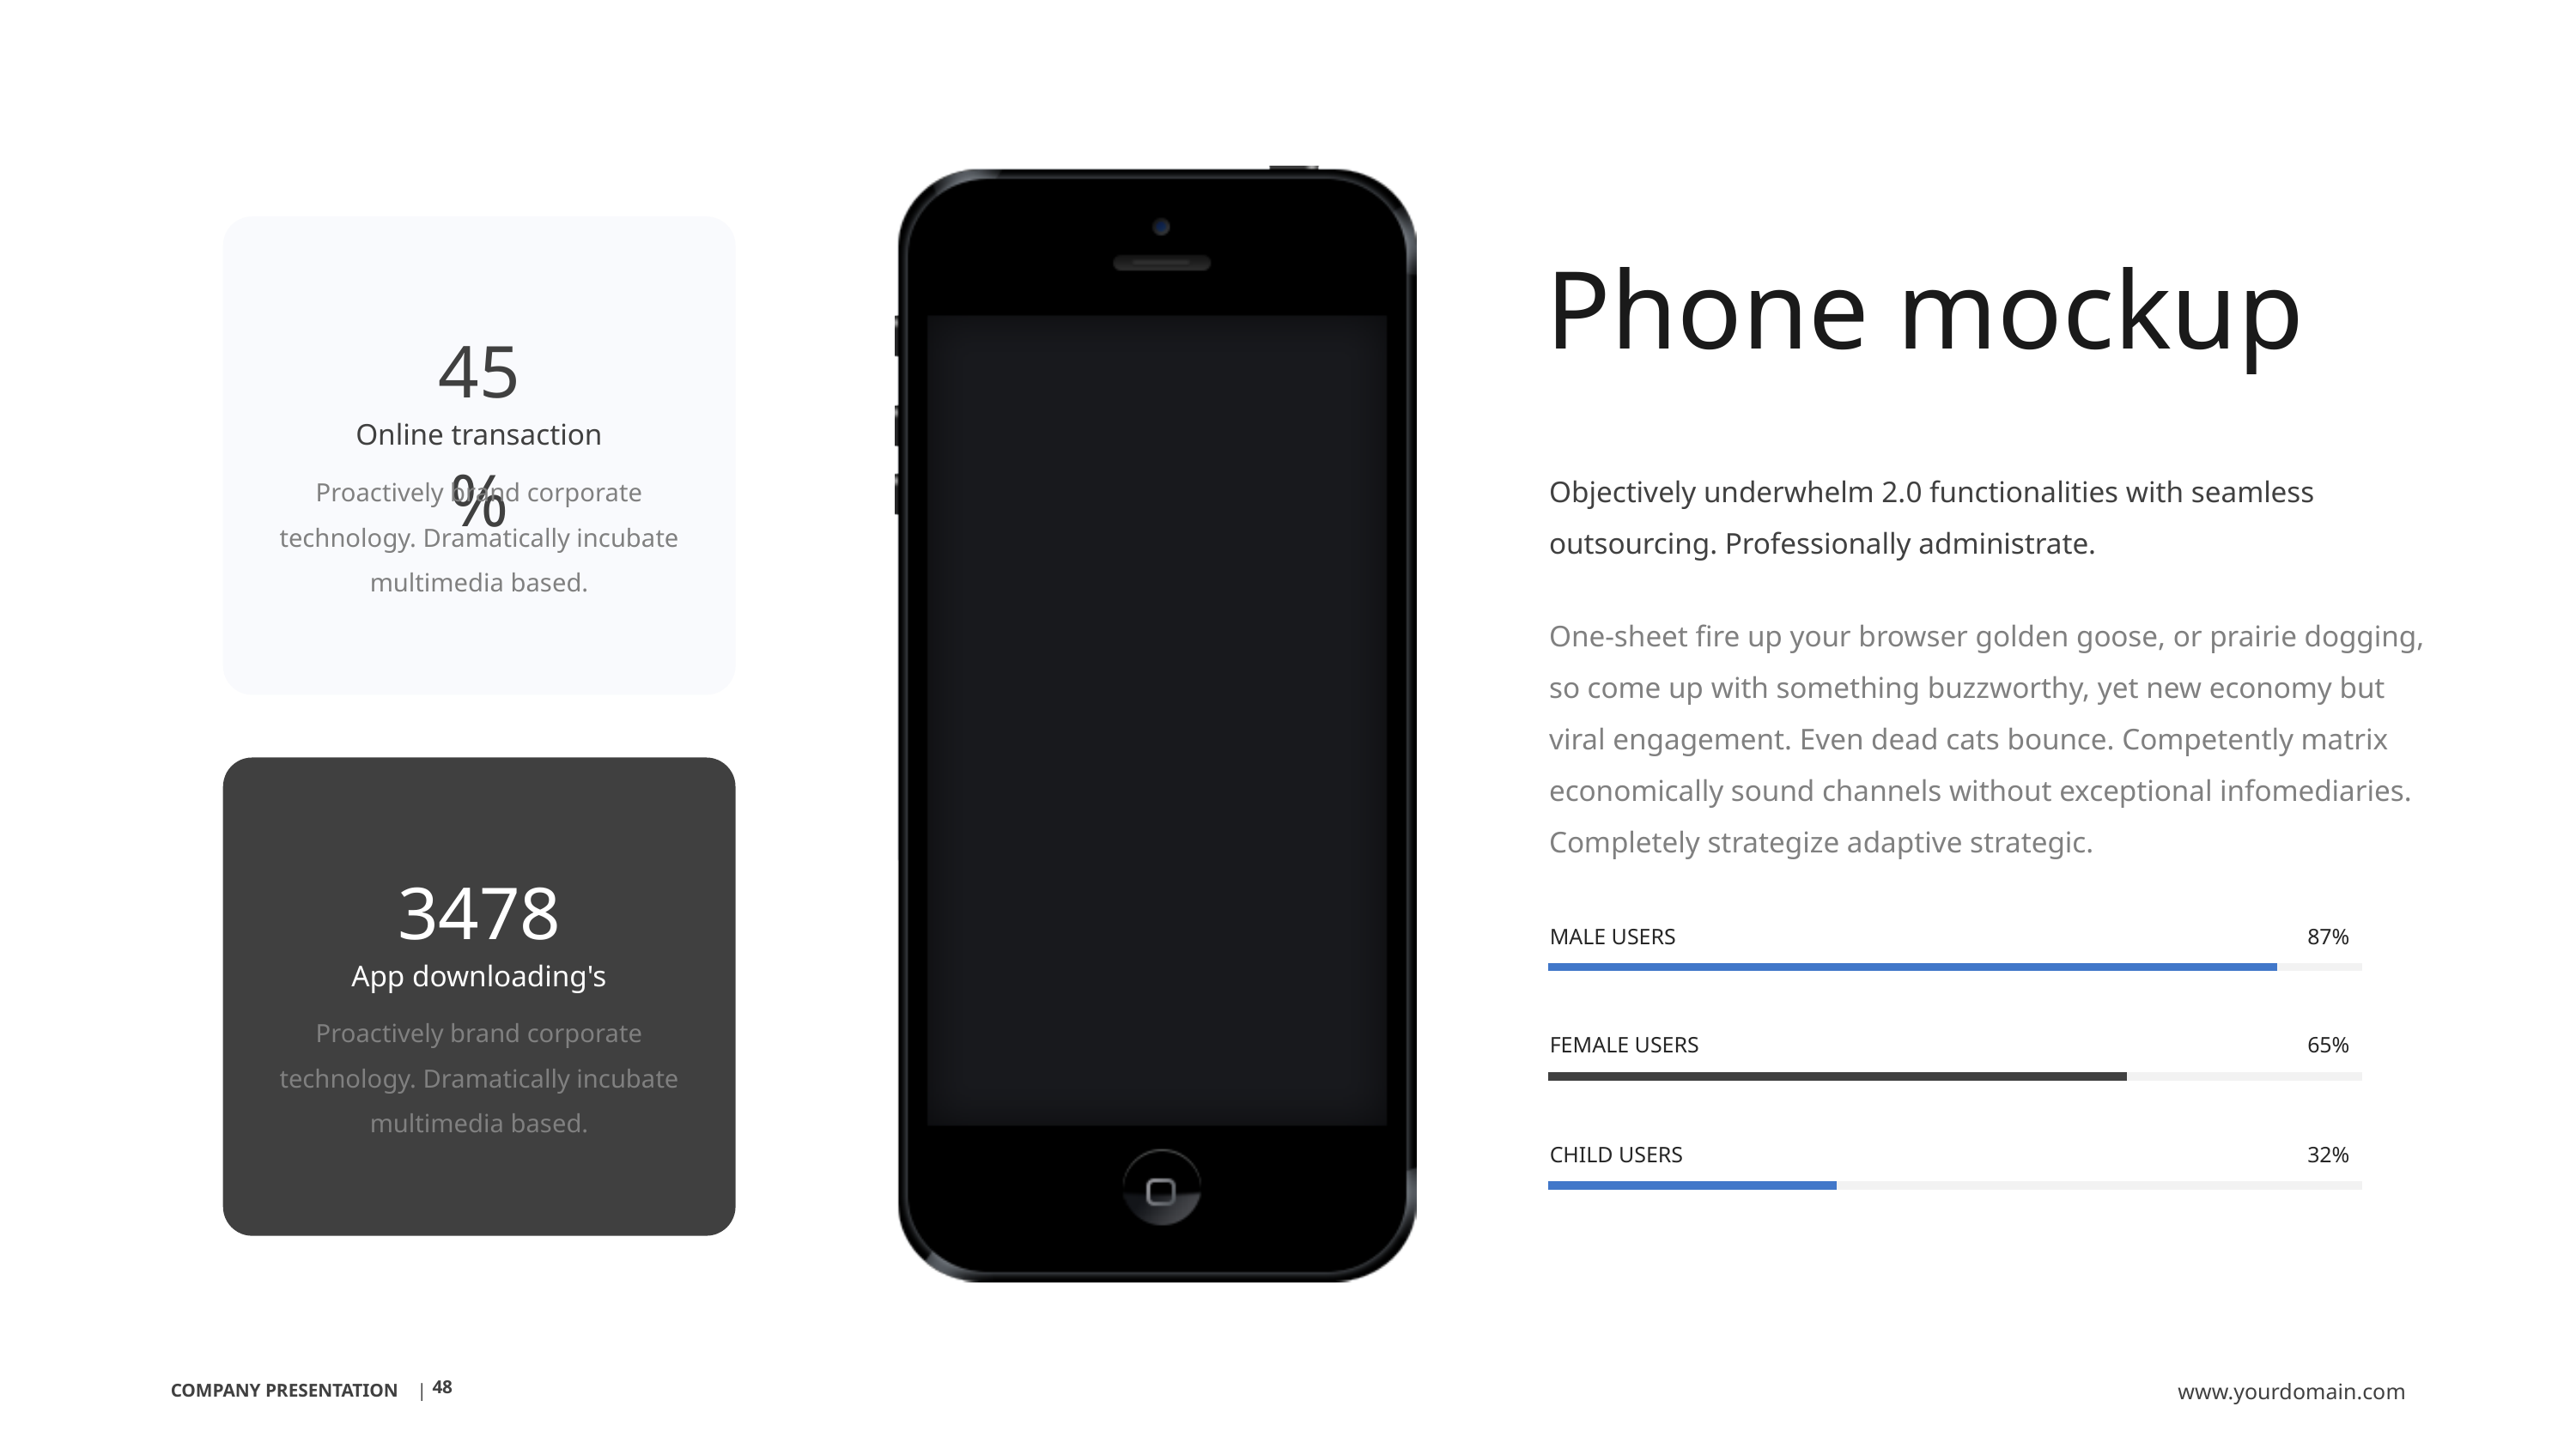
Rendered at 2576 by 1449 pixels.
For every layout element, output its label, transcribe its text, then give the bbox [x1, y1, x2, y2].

text_box 32% [2126, 1126, 2363, 1173]
text_box App downloading's Proactively brand corporate technology. Dramatically incubate multimedia based. [264, 951, 694, 1144]
text_box 45% [397, 277, 562, 410]
text_box One-sheet fire up your browser golden goose, or prairie dogging, so come up with something buzzworthy, yet new economy but viral engagement. Even dead cats bounce. Competently matrix economically sound channels without exceptional infomediaries. Completely strategize adaptive strategic. [1536, 595, 2451, 865]
picture [895, 166, 1417, 1283]
text_box 65% [2126, 1016, 2363, 1064]
text_box Phone mockup [1533, 257, 2576, 391]
text_box FEMALE USERS [1537, 1016, 1773, 1064]
text_box MALE USERS [1537, 908, 1773, 955]
text_box 3478 [370, 818, 588, 951]
text_box CHILD USERS [1537, 1126, 1773, 1173]
text_box Online transaction Proactively brand corporate technology. Dramatically incubate multimedia based. [264, 410, 694, 603]
text_box 87% [2126, 908, 2363, 955]
text_box [222, 756, 737, 1237]
text_box Objectively underwhelm 2.0 functionalities with seamless outsourcing. Professionally administrate. [1536, 451, 2413, 567]
text_box [222, 215, 737, 696]
